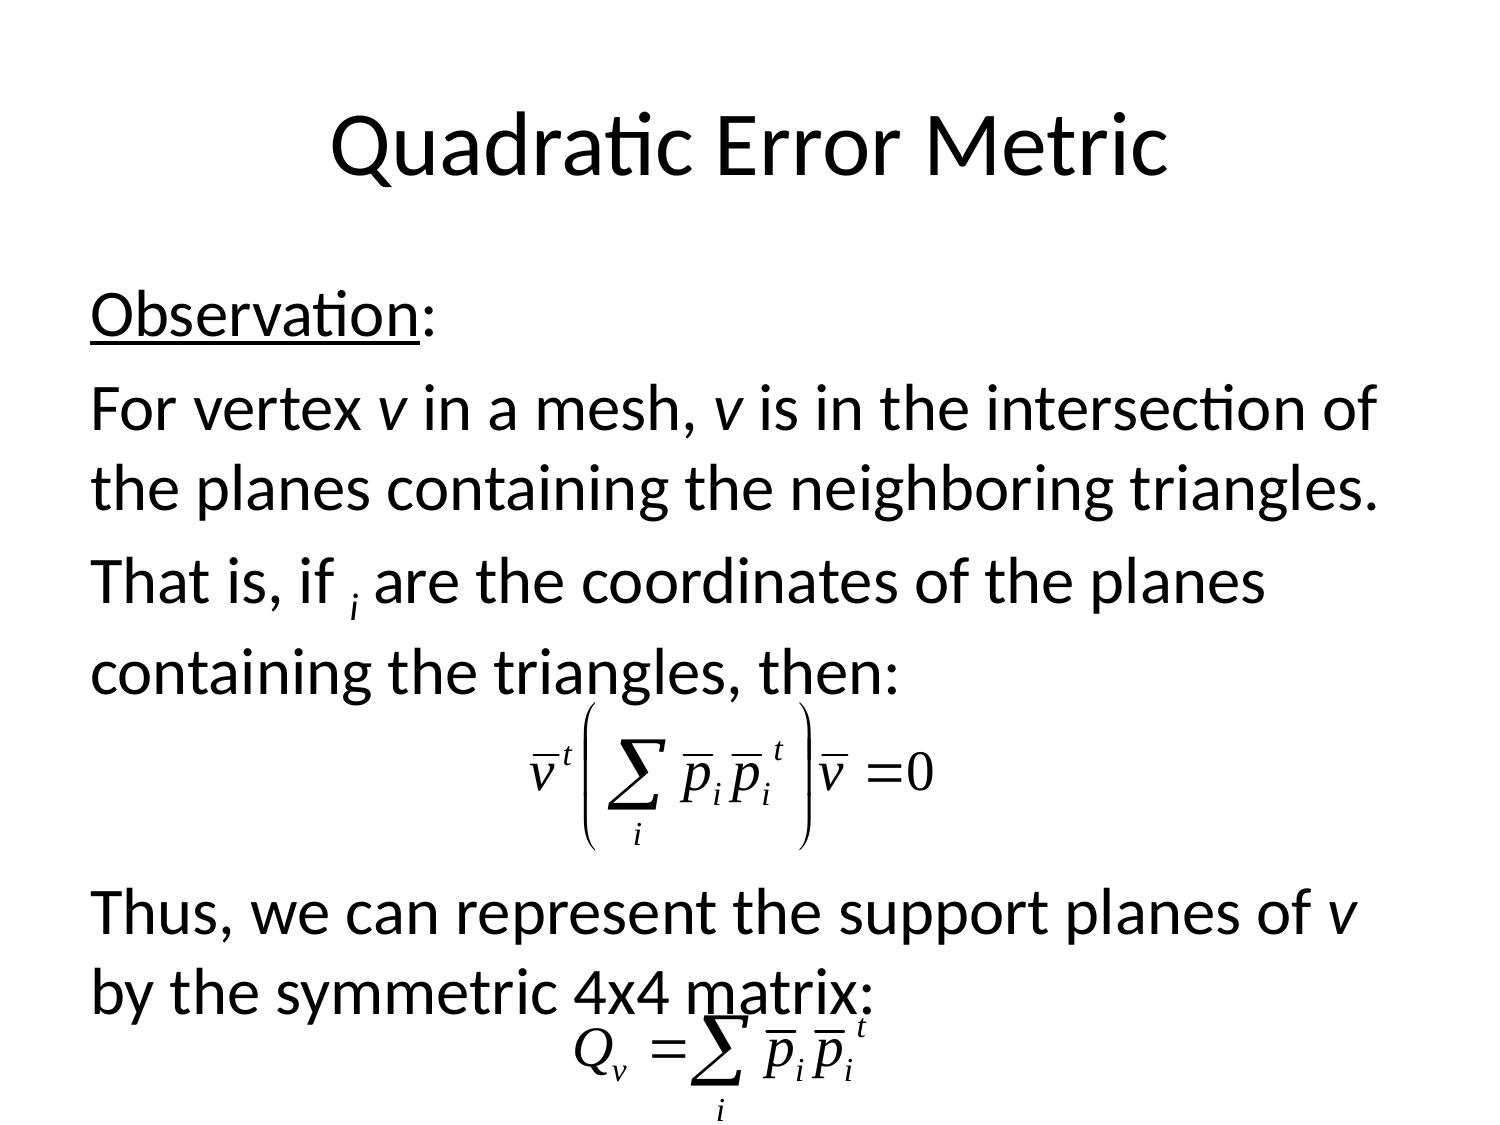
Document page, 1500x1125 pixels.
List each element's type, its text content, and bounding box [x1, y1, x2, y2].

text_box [565, 999, 886, 1125]
title Quadratic Error Metric [75, 45, 1425, 233]
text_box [521, 690, 943, 863]
